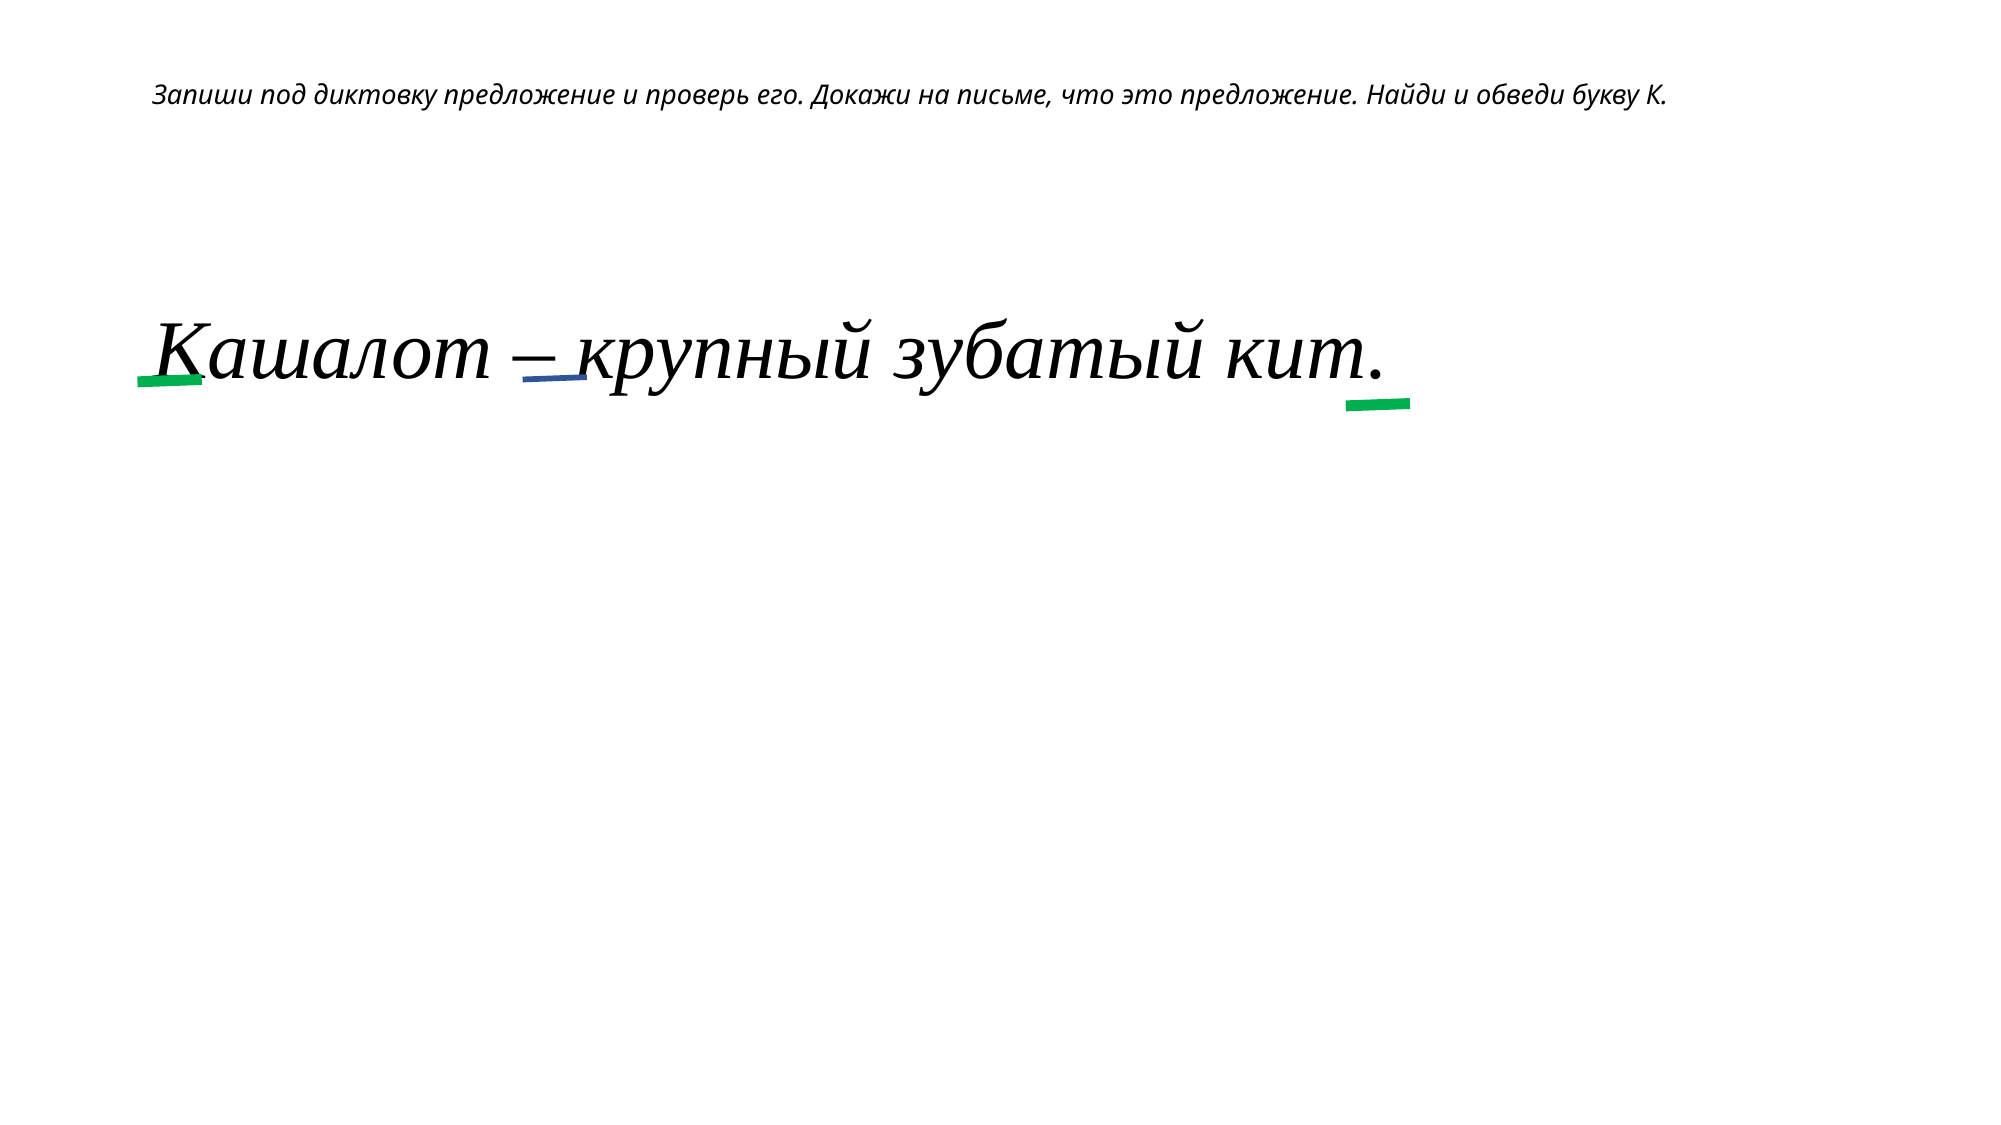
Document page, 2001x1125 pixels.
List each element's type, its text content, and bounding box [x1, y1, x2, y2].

title Запиши под диктовку предложение и проверь его. Докажи на письме, что это предложение. Найди и обведи букву К. [137, 59, 1863, 131]
list Кашалот – крупный зубатый кит. [137, 299, 1863, 503]
